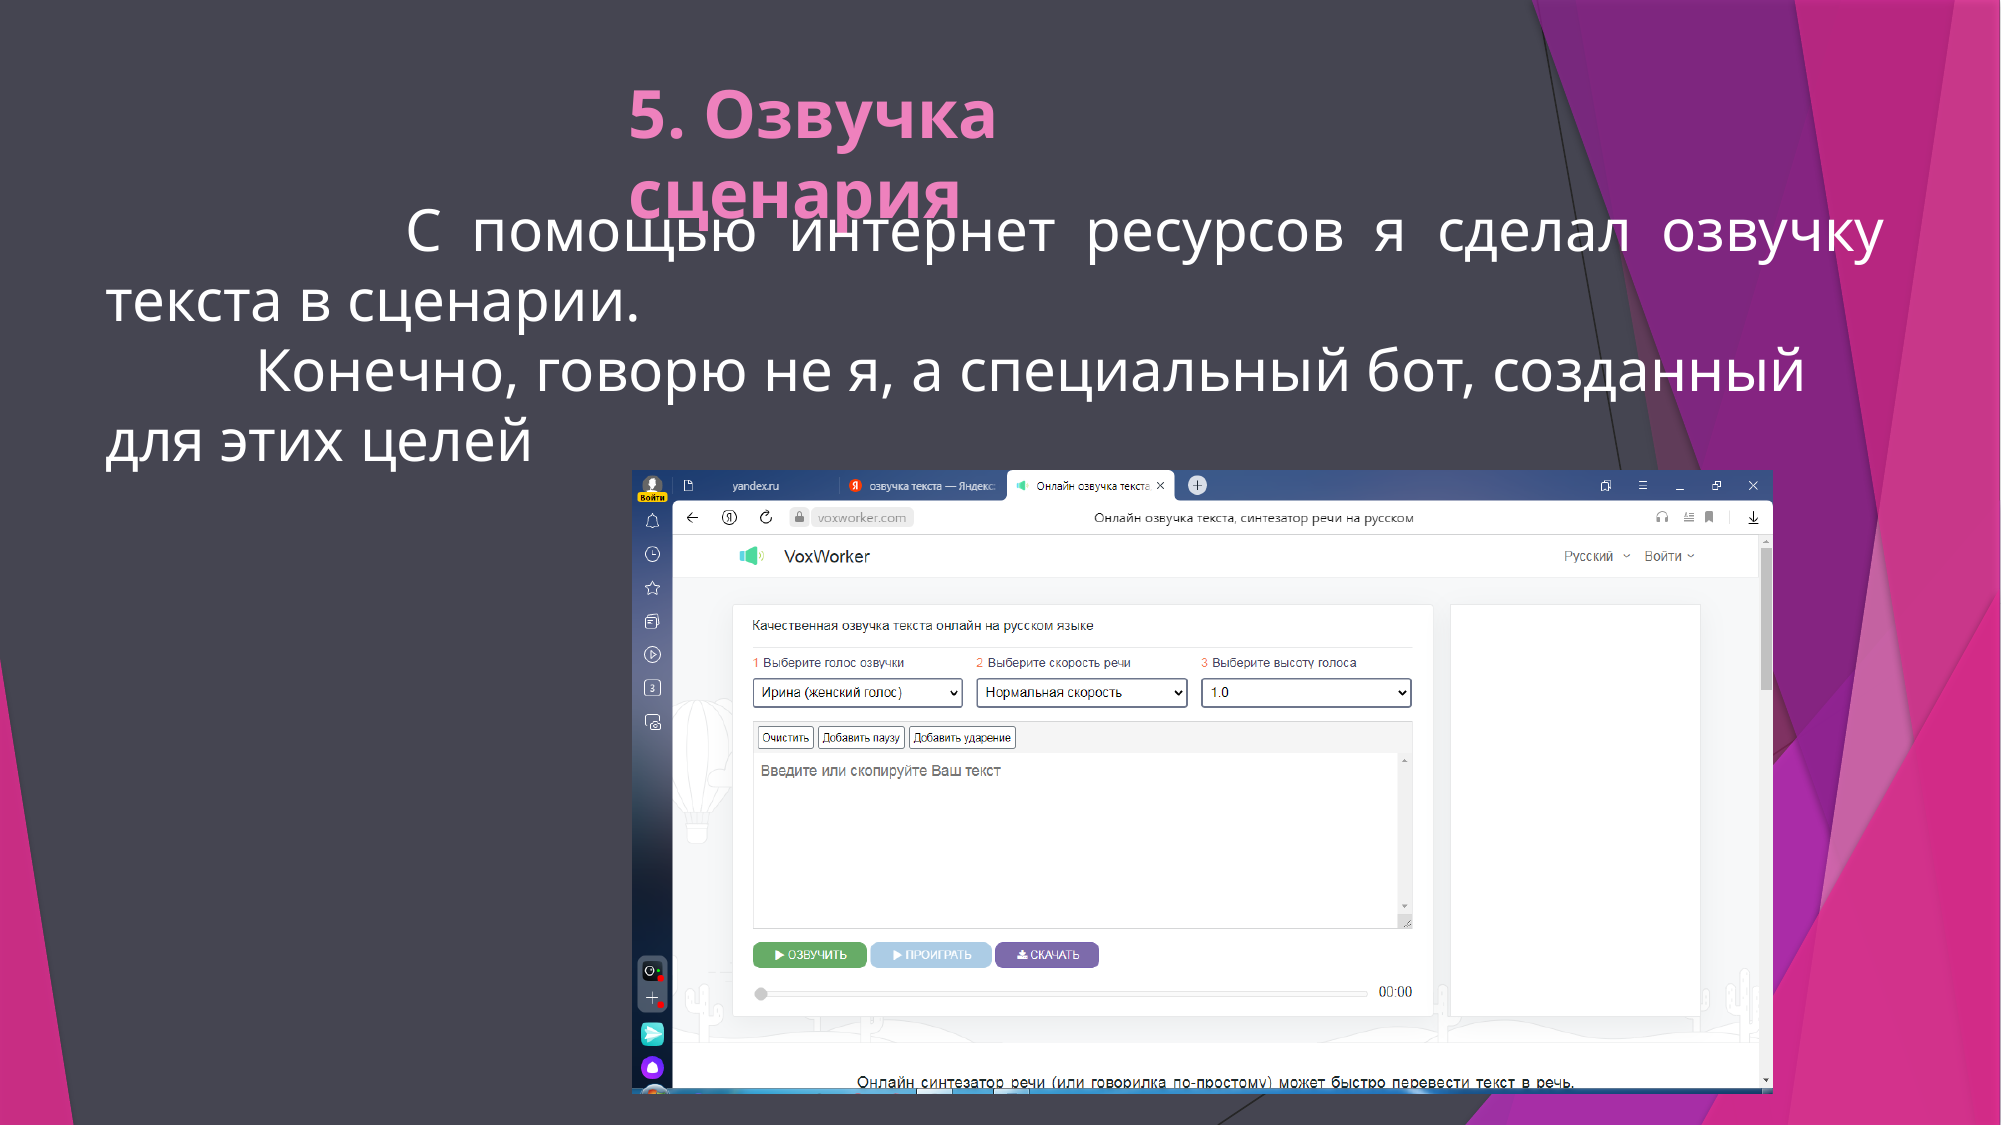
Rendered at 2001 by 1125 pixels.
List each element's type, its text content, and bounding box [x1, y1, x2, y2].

text_box С помощью интернет ресурсов я сделал озвучку текста в сценарии. Конечно, говорю не я, а специальный бот, созданный для этих целей [90, 185, 1900, 526]
picture [631, 469, 1773, 1094]
text_box 5. Озвучка сценария [614, 64, 1353, 185]
